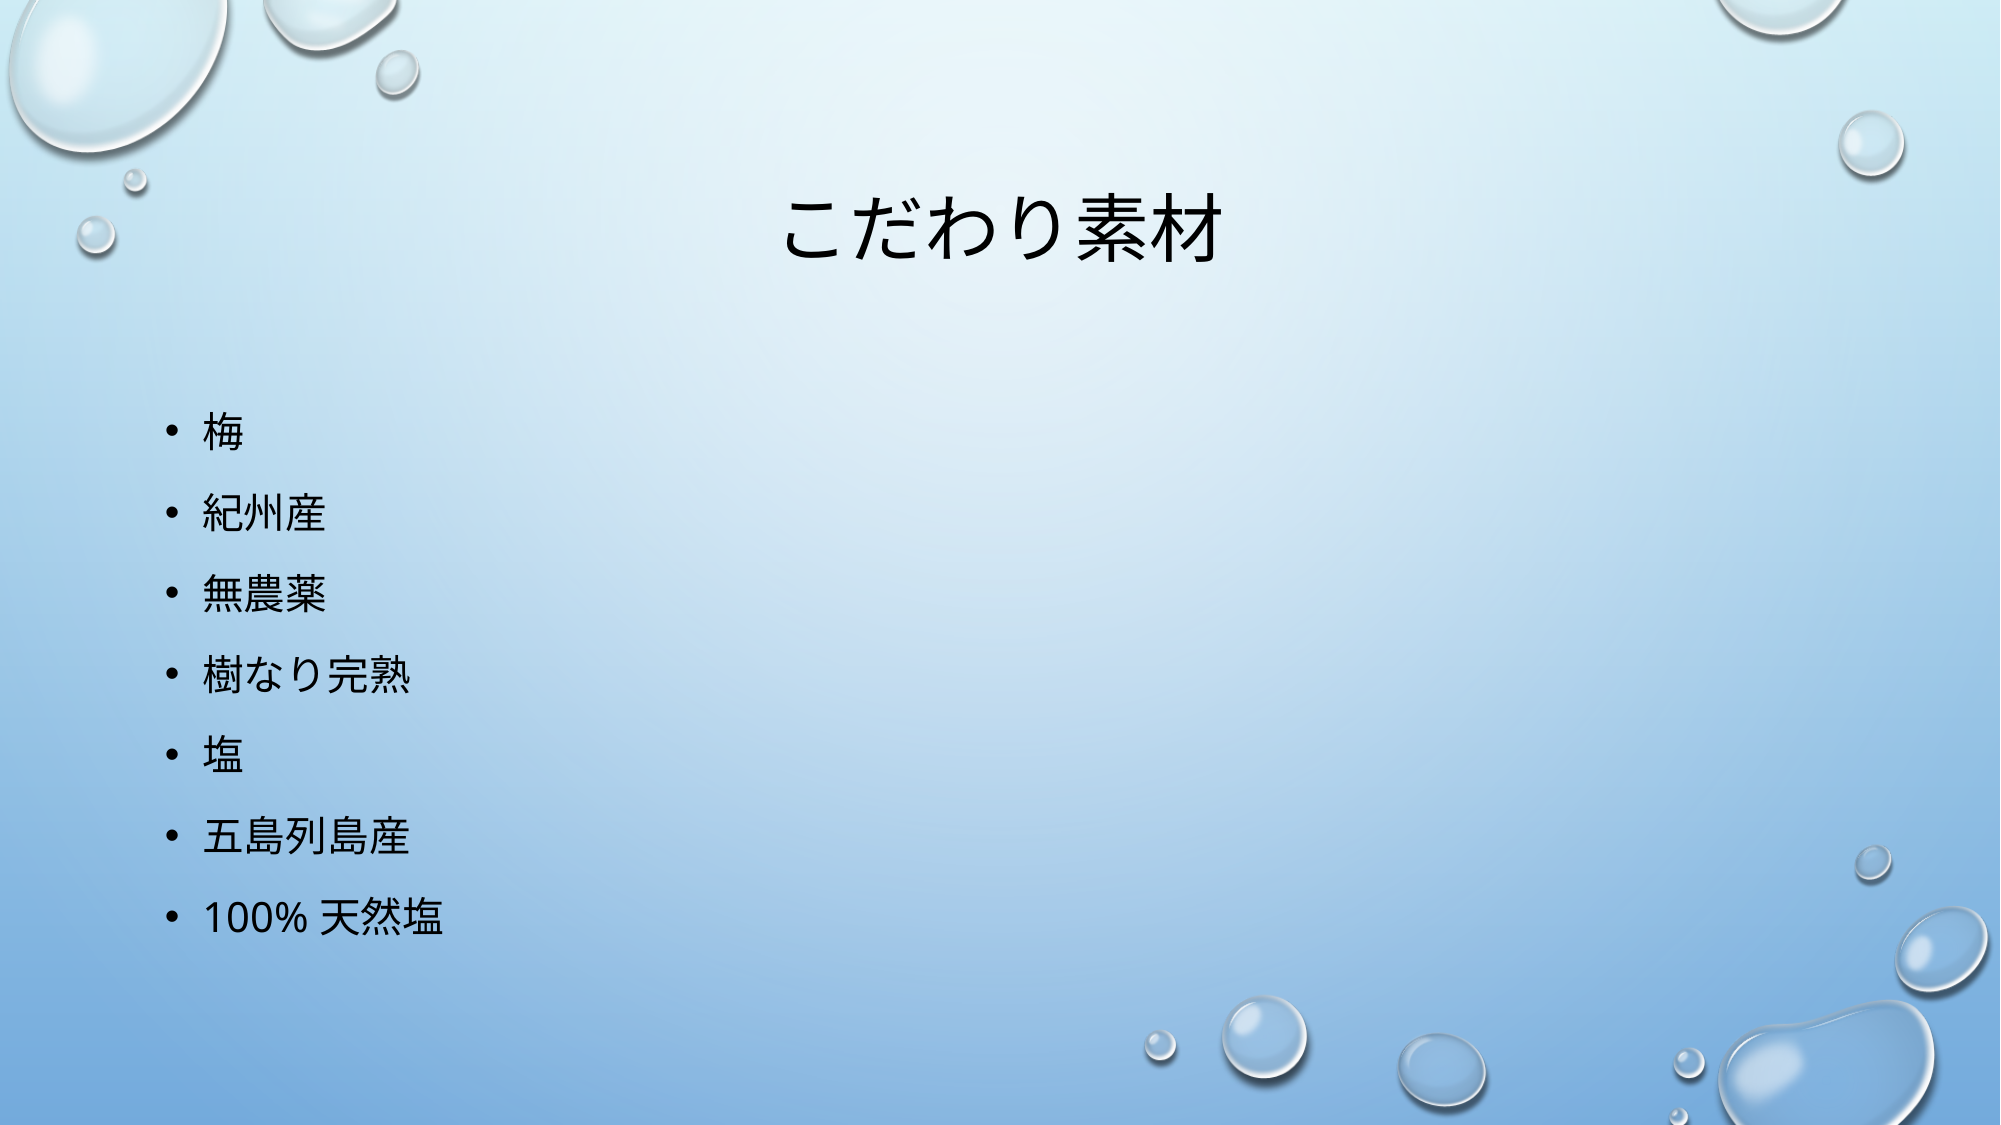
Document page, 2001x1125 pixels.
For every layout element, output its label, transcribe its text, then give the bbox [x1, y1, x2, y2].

title こだわり素材 [149, 101, 1851, 364]
picture [0, 0, 2000, 1125]
list 梅 紀州産 無農薬 樹なり完熟 塩 五島列島産 100%天然塩 [149, 388, 988, 950]
